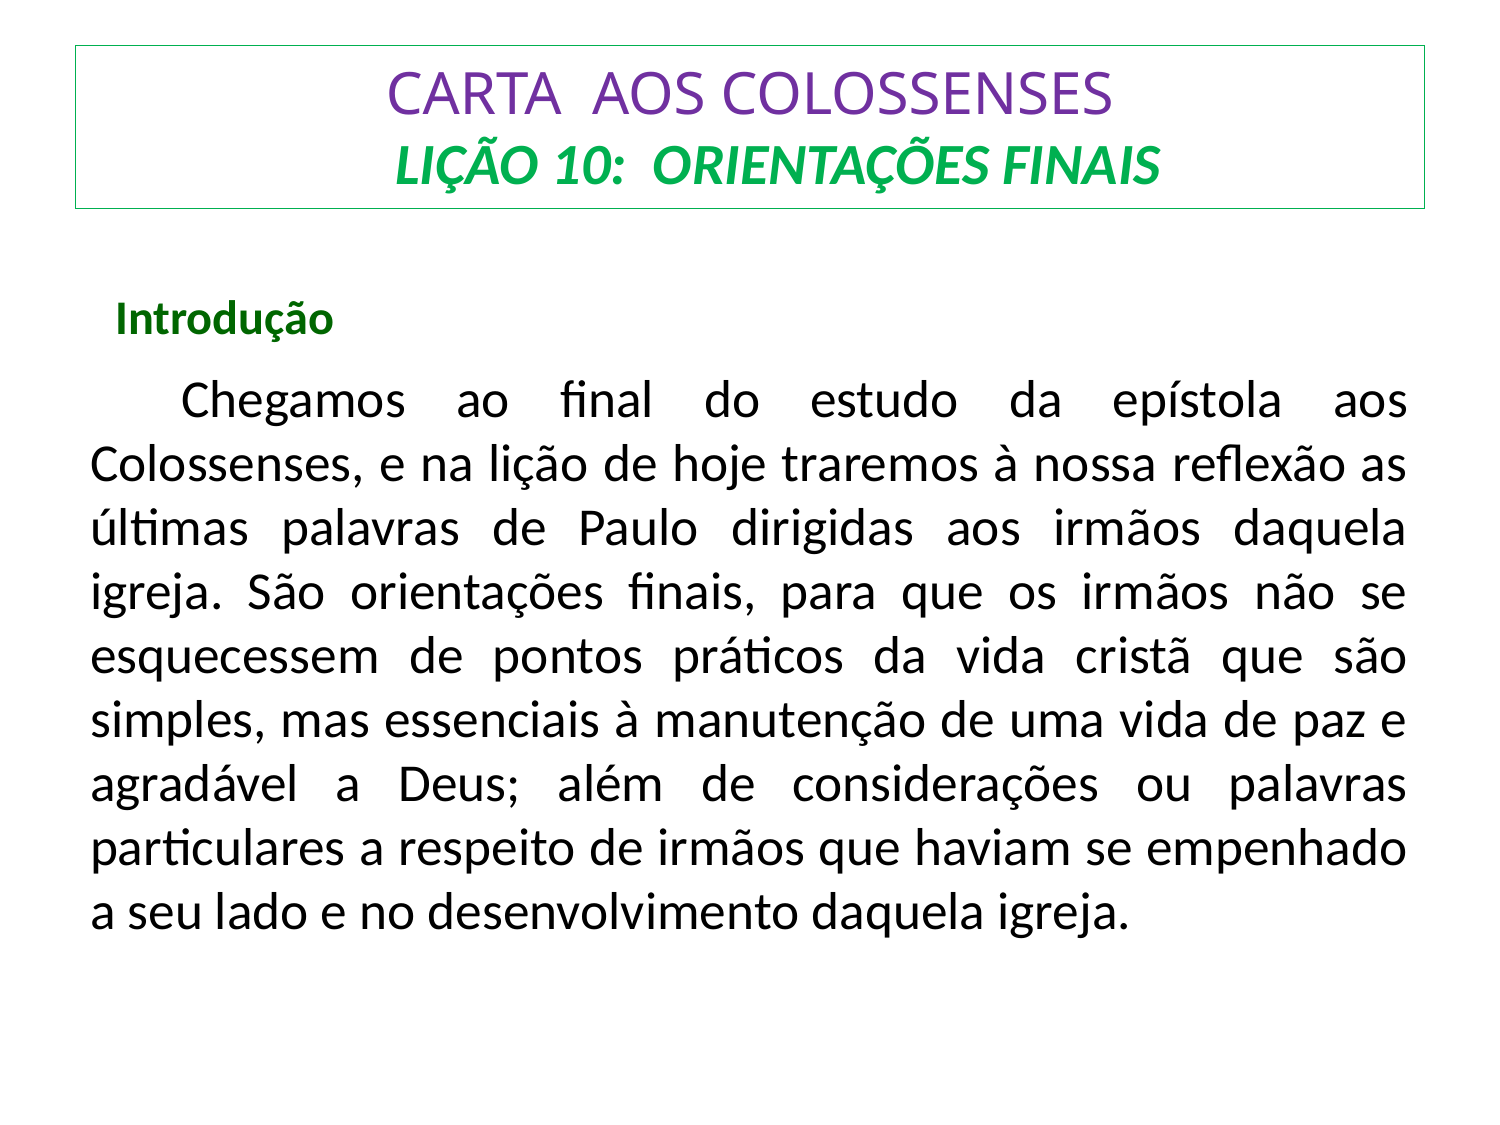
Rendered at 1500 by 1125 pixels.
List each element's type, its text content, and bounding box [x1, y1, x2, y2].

list Introdução Chegamos ao final do estudo da epístola aos Colossenses, e na lição de hoje traremos à nossa reflexão as últimas palavras de Paulo dirigidas aos irmãos daquela igreja. São orientações finais, para que os irmãos não se esquecessem de pontos práticos da vida cristã que são simples, mas essenciais à manutenção de uma vida de paz e agradável a Deus; além de considerações ou palavras particulares a respeito de irmãos que haviam se empenhado a seu lado e no desenvolvimento daquela igreja. [75, 278, 1425, 1005]
title CARTA AOS COLOSSENSES LIÇÃO 10: ORIENTAÇÕES FINAIS [75, 45, 1425, 209]
